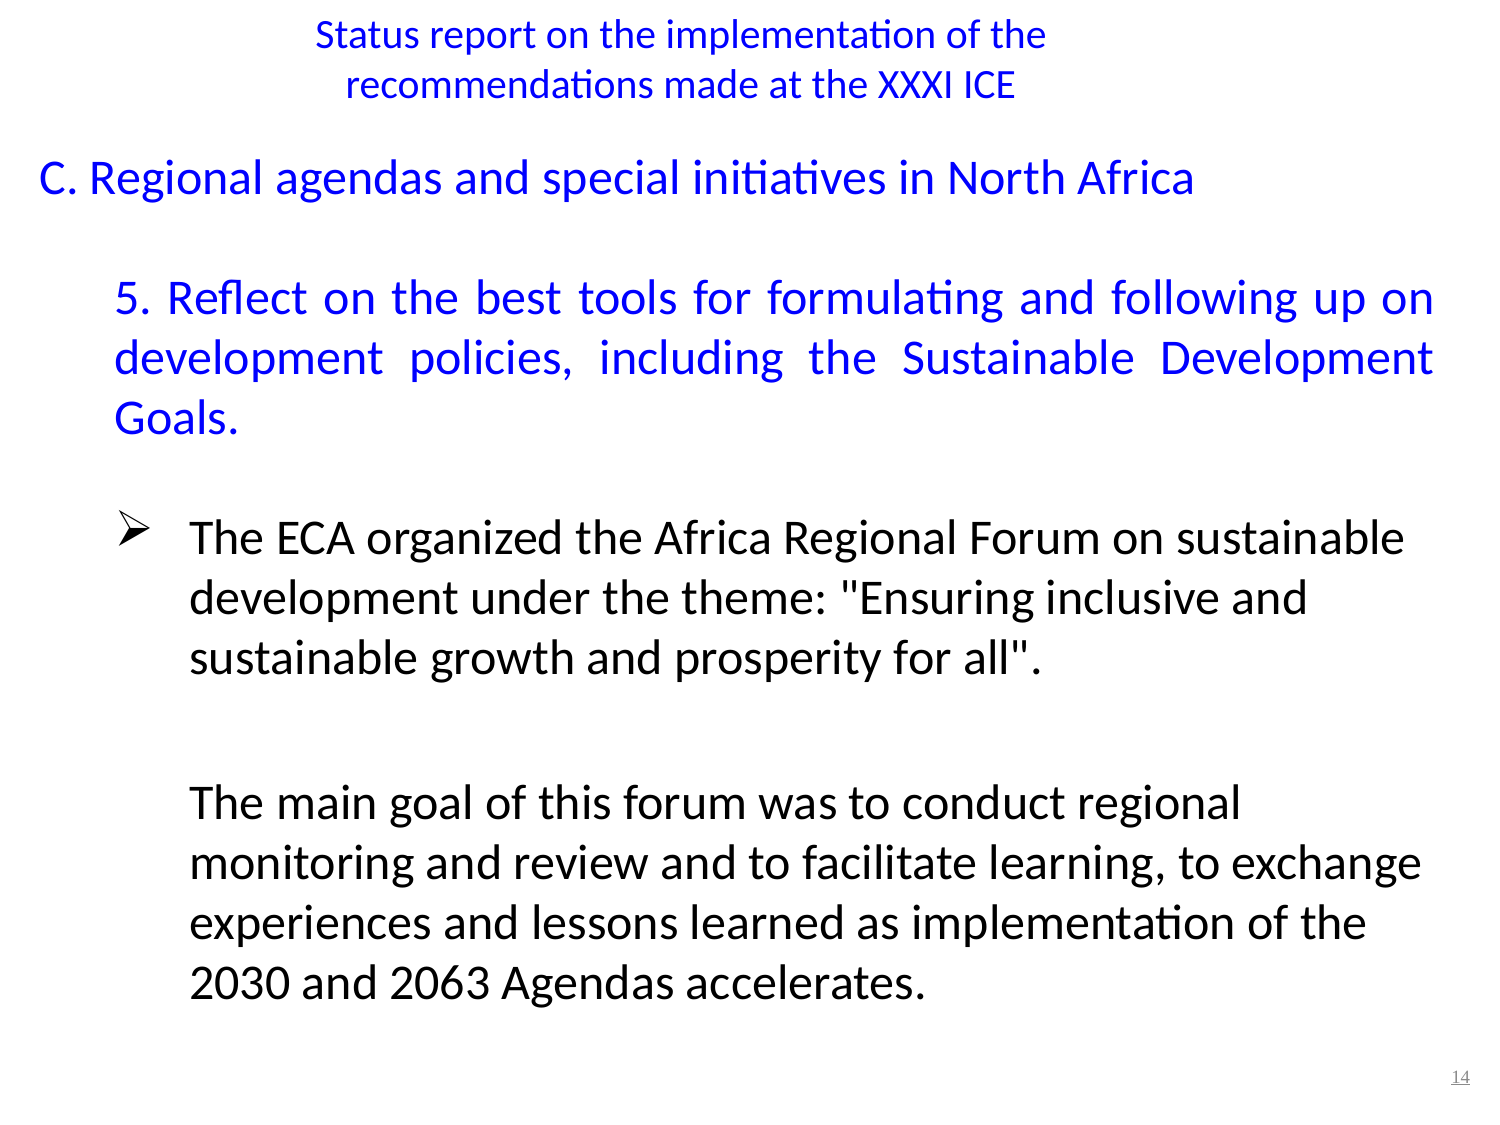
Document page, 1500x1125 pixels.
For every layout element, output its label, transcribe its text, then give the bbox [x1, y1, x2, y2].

text_box Status report on the implementation of the recommendations made at the XXXI ICE [299, 0, 1063, 115]
slide_number 14 [1422, 1045, 1486, 1106]
text_box C. Regional agendas and special initiatives in North Africa 5. Reflect on the best tools for formulating and following up on development policies, including the Sustainable Development Goals. The ECA organized the Africa Regional Forum on sustainable development under the theme: "Ensuring inclusive and sustainable growth and prosperity for all". The main goal of this forum was to conduct regional monitoring and review and to facilitate learning, to exchange experiences and lessons learned as implementation of the 2030 and 2063 Agendas accelerates. [24, 137, 1450, 1018]
